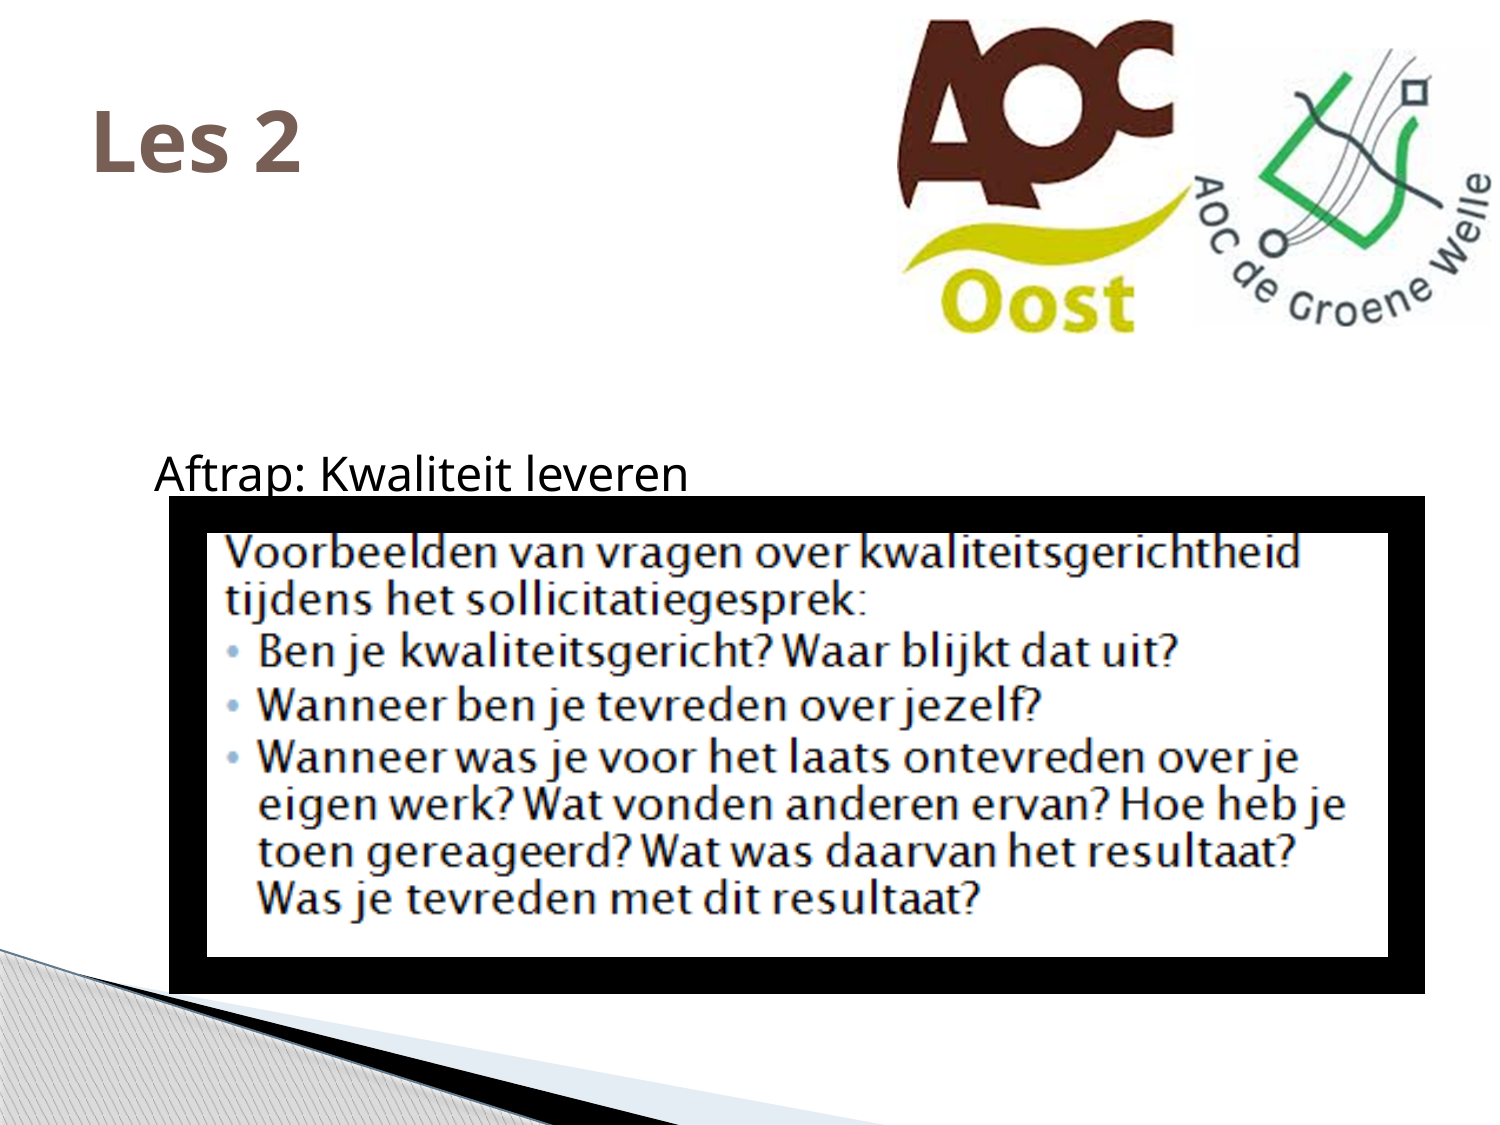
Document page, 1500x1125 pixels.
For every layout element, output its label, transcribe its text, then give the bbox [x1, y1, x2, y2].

picture [897, 18, 1500, 357]
list Aftrap: Kwaliteit leveren [75, 243, 1425, 986]
title Les 2 [75, 45, 891, 233]
picture [206, 532, 1389, 957]
